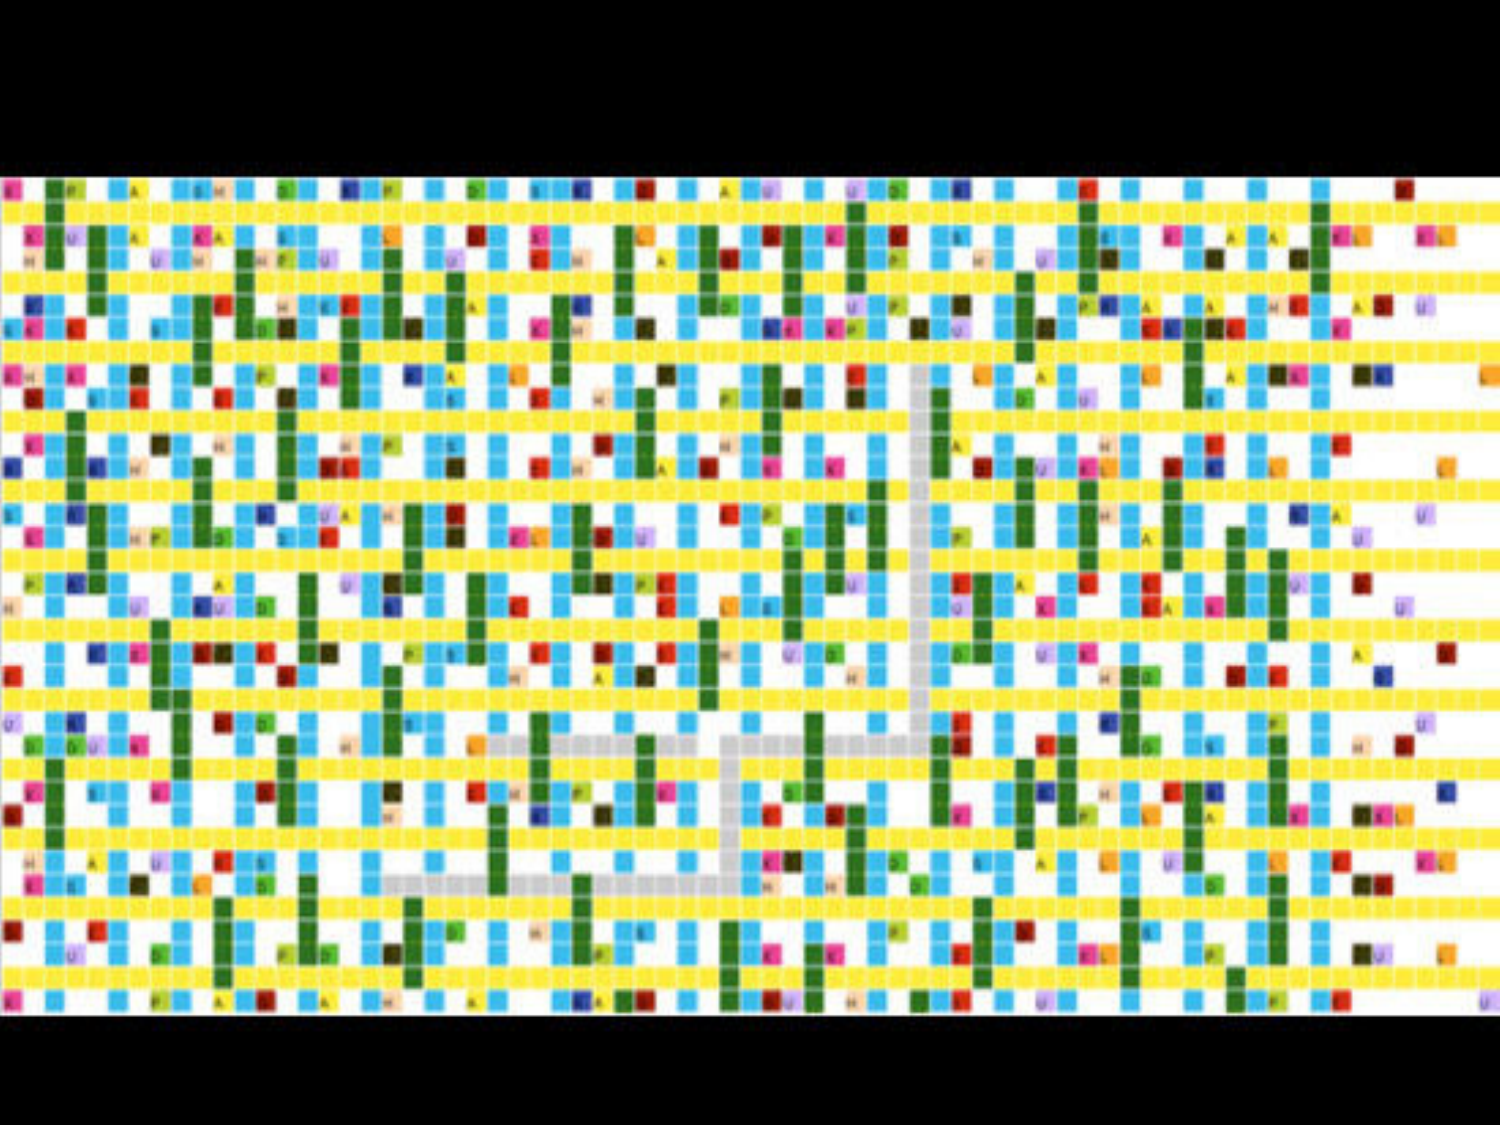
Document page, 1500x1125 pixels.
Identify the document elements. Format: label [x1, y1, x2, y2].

list [0, 0, 1500, 1125]
